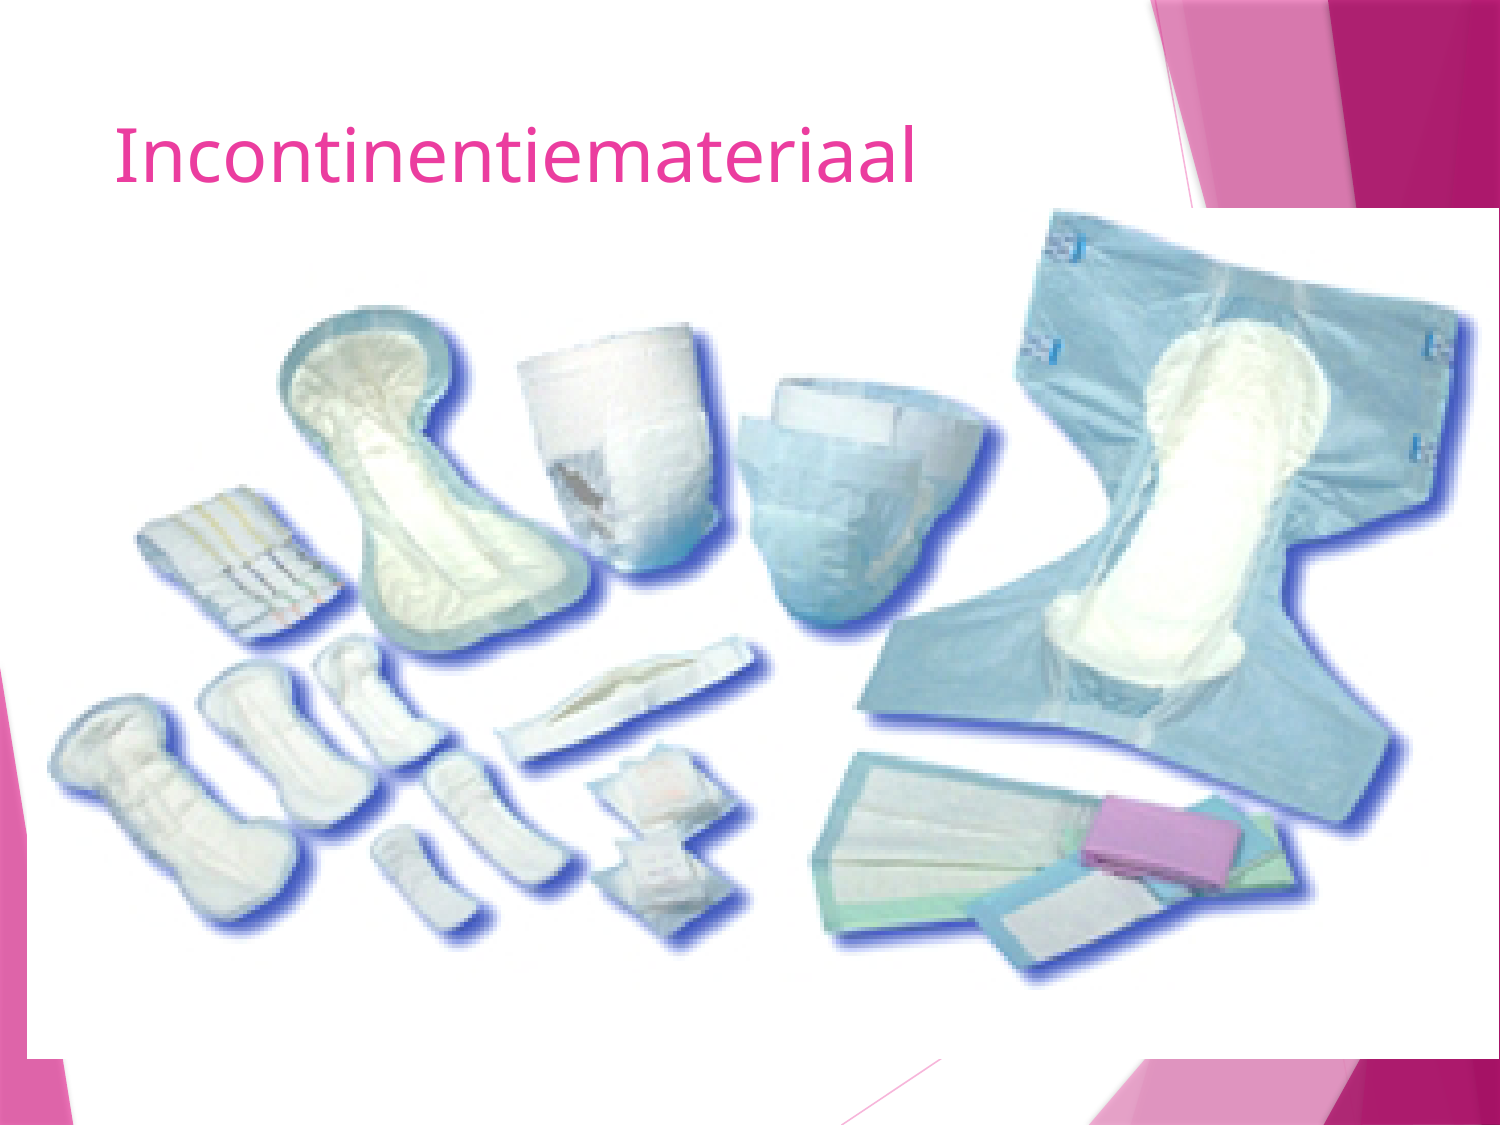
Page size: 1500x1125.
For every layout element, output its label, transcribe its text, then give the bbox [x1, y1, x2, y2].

title Incontinentiemateriaal [99, 99, 1142, 207]
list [27, 207, 1499, 1060]
